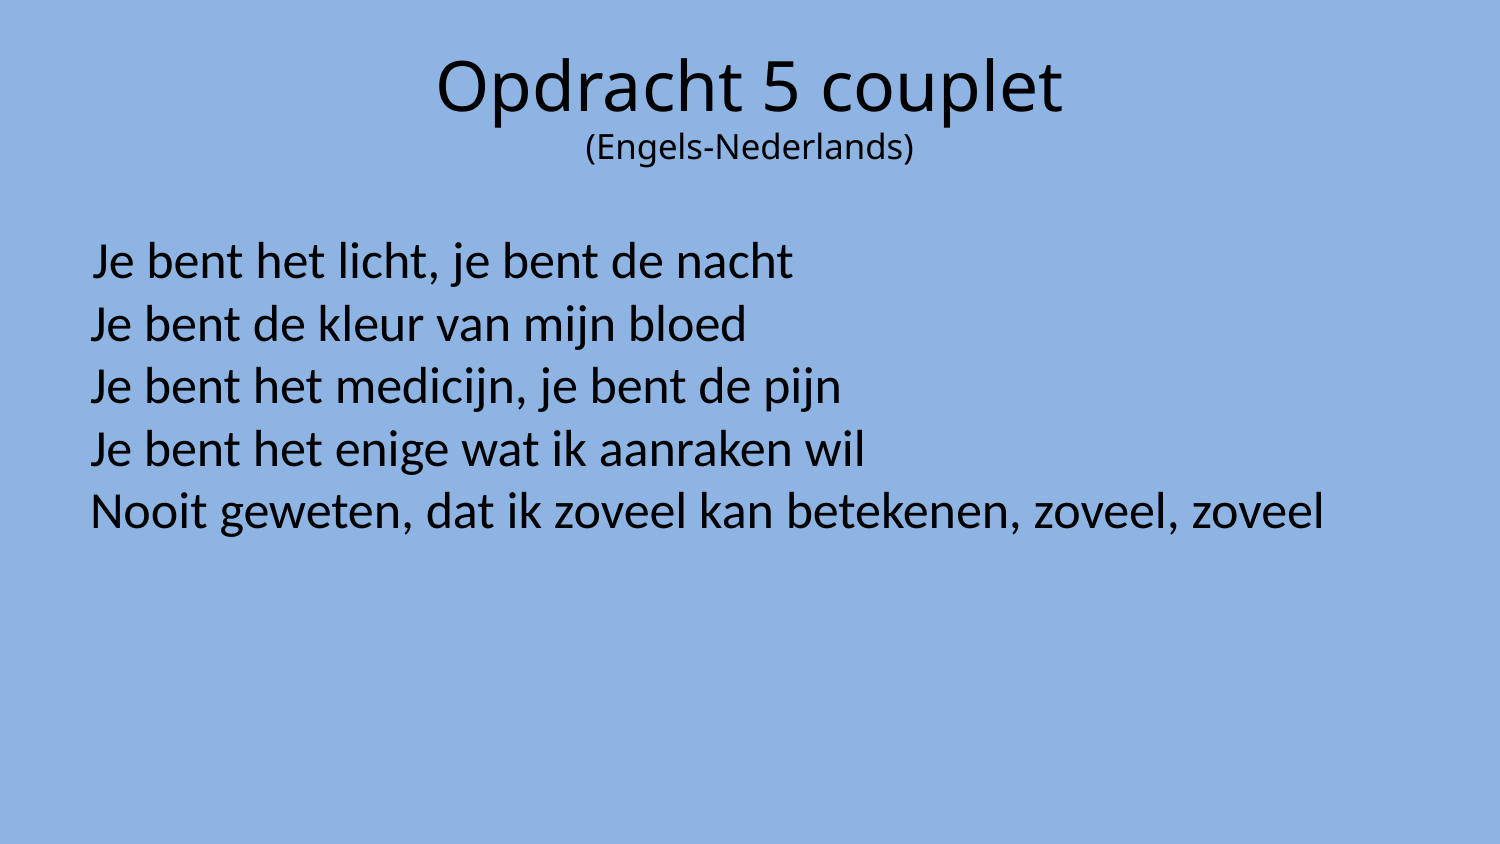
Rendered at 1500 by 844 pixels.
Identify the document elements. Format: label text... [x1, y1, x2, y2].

list Je bent het licht, je bent de nacht Je bent de kleur van mijn bloed Je bent het medicijn, je bent de pijn Je bent het enige wat ik aanraken wil Nooit geweten, dat ik zoveel kan betekenen, zoveel, zoveel [75, 219, 1425, 777]
title Opdracht 5 couplet (Engels-Nederlands) [75, 33, 1425, 175]
